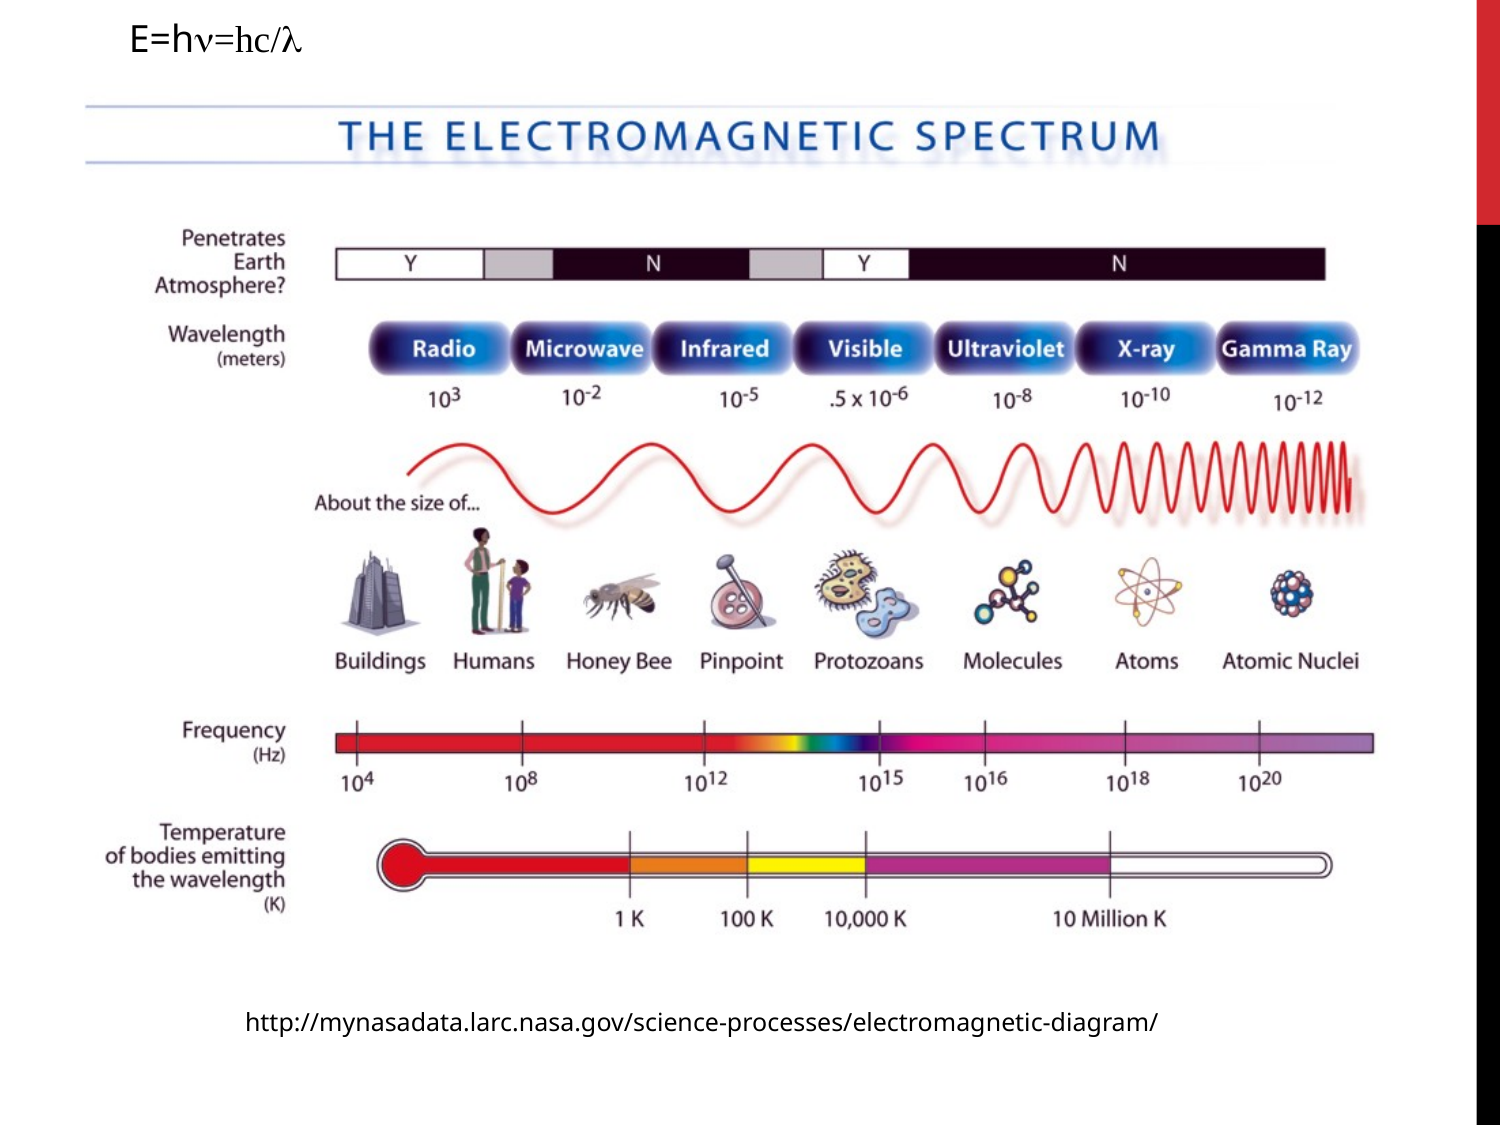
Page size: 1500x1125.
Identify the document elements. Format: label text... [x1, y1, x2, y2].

text_box http://mynasadata.larc.nasa.gov/science-processes/electromagnetic-diagram/ [230, 1006, 1291, 1044]
picture [84, 63, 1394, 1000]
text_box E=hn=hc/l [114, 7, 317, 57]
